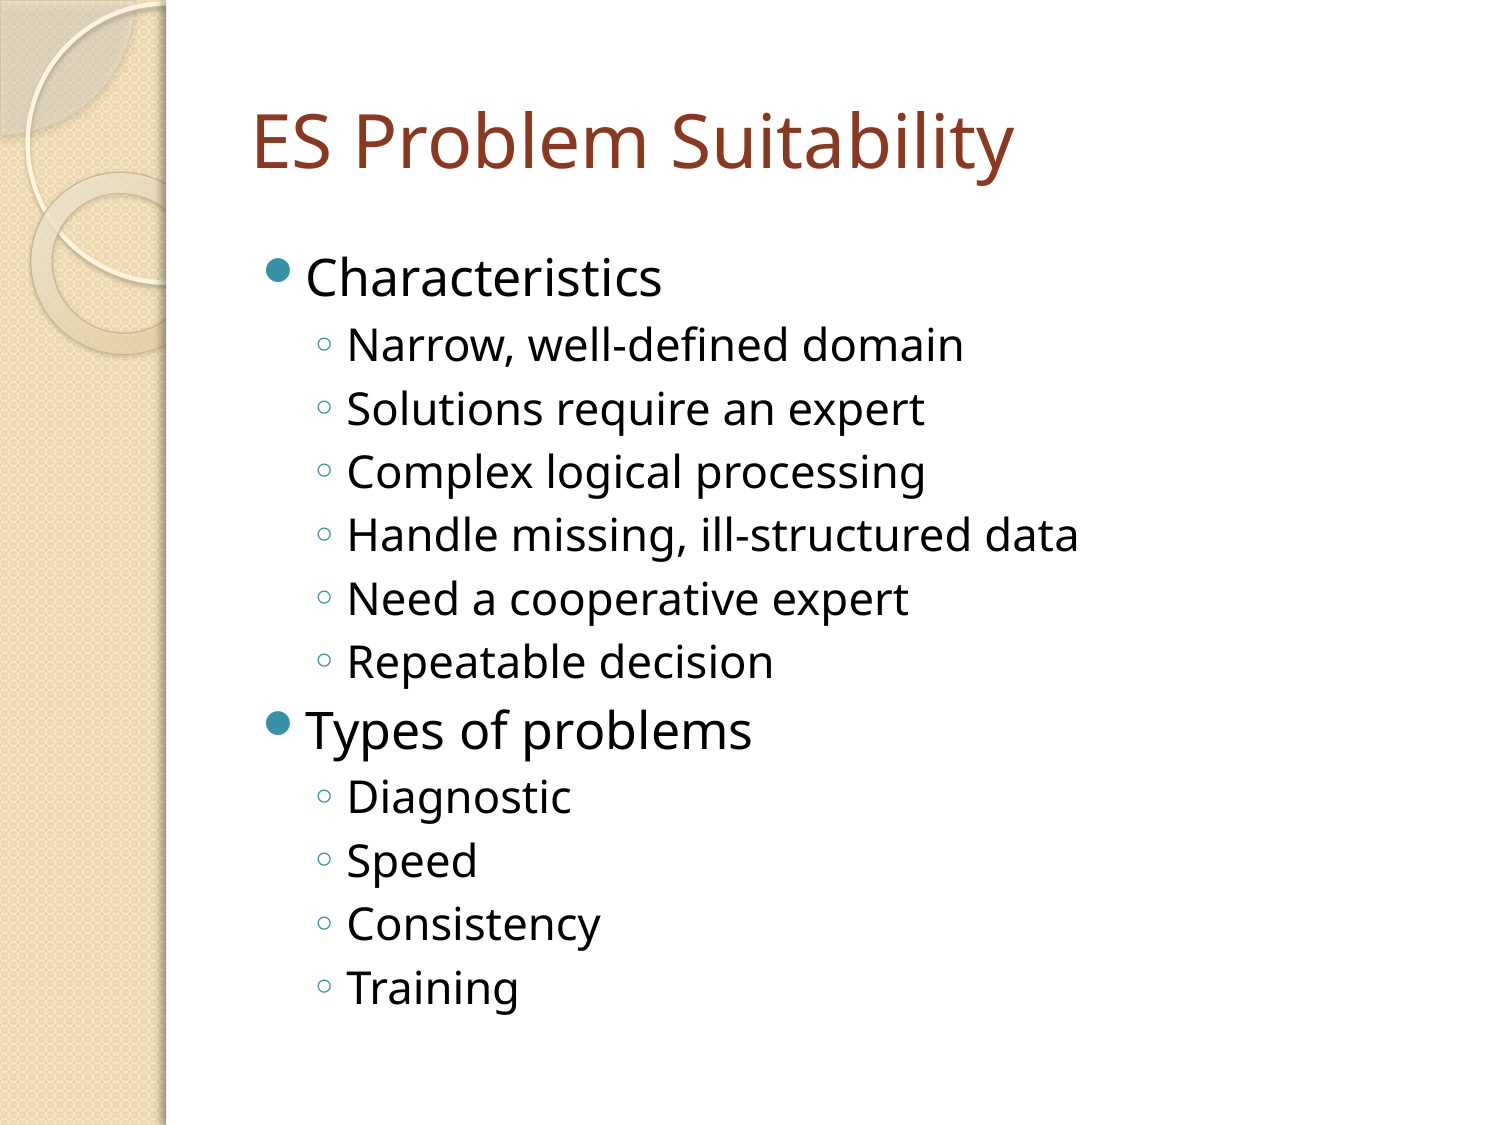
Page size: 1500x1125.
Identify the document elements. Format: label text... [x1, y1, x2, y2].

title ES Problem Suitability [235, 45, 1466, 233]
list Characteristics Narrow, well-defined domain Solutions require an expert Complex logical processing Handle missing, ill-structured data Need a cooperative expert Repeatable decision Types of problems Diagnostic Speed Consistency Training [235, 237, 1466, 1025]
